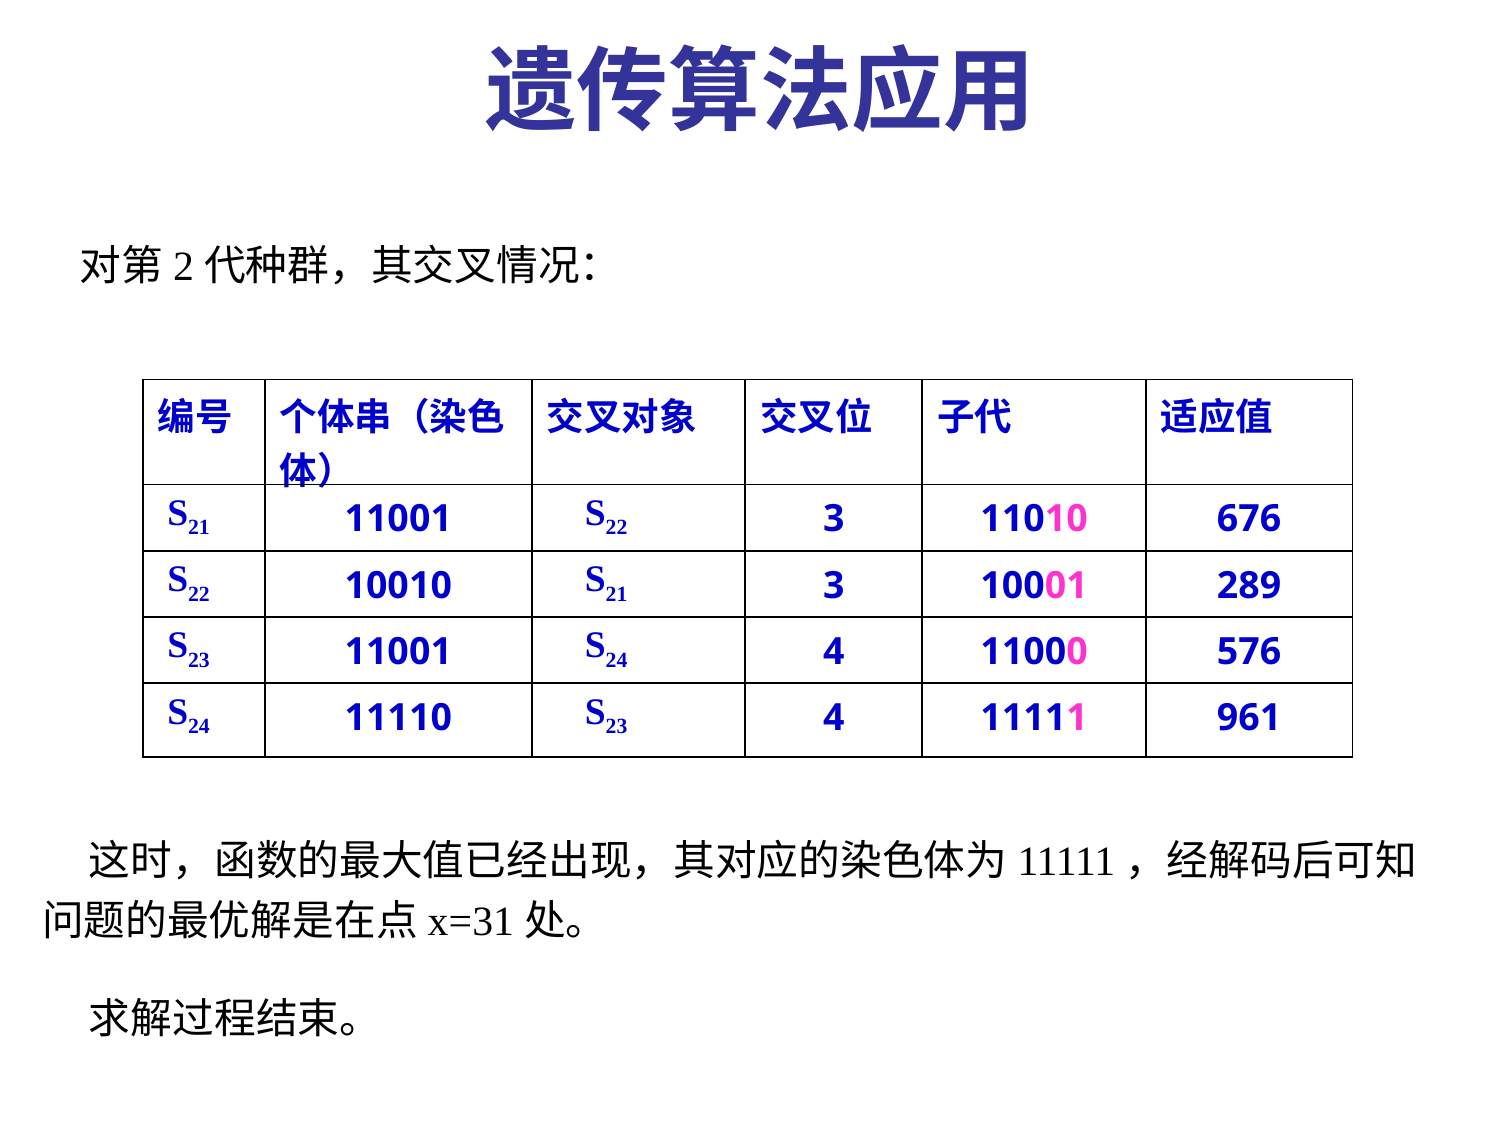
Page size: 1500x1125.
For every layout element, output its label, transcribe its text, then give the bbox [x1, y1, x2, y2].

table_cell 961 [1147, 684, 1352, 756]
table_cell 11111 [923, 684, 1145, 756]
table_cell S22 [533, 485, 744, 550]
table_cell S24 [533, 618, 744, 682]
table_header 子代 [923, 380, 1145, 484]
table_cell 676 [1147, 485, 1352, 550]
table_header 交叉位 [746, 380, 921, 484]
text_box 遗传算法应用 [302, 24, 1218, 150]
table_cell 11010 [923, 485, 1145, 550]
table_cell 3 [746, 485, 921, 550]
table_cell S21 [144, 485, 264, 550]
table_cell S22 [144, 552, 264, 616]
table_header 编号 [144, 380, 264, 484]
table_cell 576 [1147, 618, 1352, 682]
table_cell 10010 [266, 552, 531, 616]
table_cell 10001 [923, 552, 1145, 616]
table_cell S23 [533, 684, 744, 756]
table_cell S23 [144, 618, 264, 682]
table_header 个体串（染色体） [266, 380, 531, 484]
table_cell 289 [1147, 552, 1352, 616]
text_box 对第2代种群，其交叉情况： 这时，函数的最大值已经出现，其对应的染色体为11111，经解码后可知问题的最优解是在点x=31处。 求解过程结束。 [27, 231, 1469, 1050]
table_cell S24 [144, 684, 264, 756]
table_cell 4 [746, 618, 921, 682]
table_cell 11001 [266, 618, 531, 682]
table_cell 11110 [266, 684, 531, 756]
table_header 适应值 [1147, 380, 1352, 484]
table_cell 11001 [266, 485, 531, 550]
table_cell 4 [746, 684, 921, 756]
table_cell 11000 [923, 618, 1145, 682]
table_header 交叉对象 [533, 380, 744, 484]
table_cell S21 [533, 552, 744, 616]
table_cell 3 [746, 552, 921, 616]
